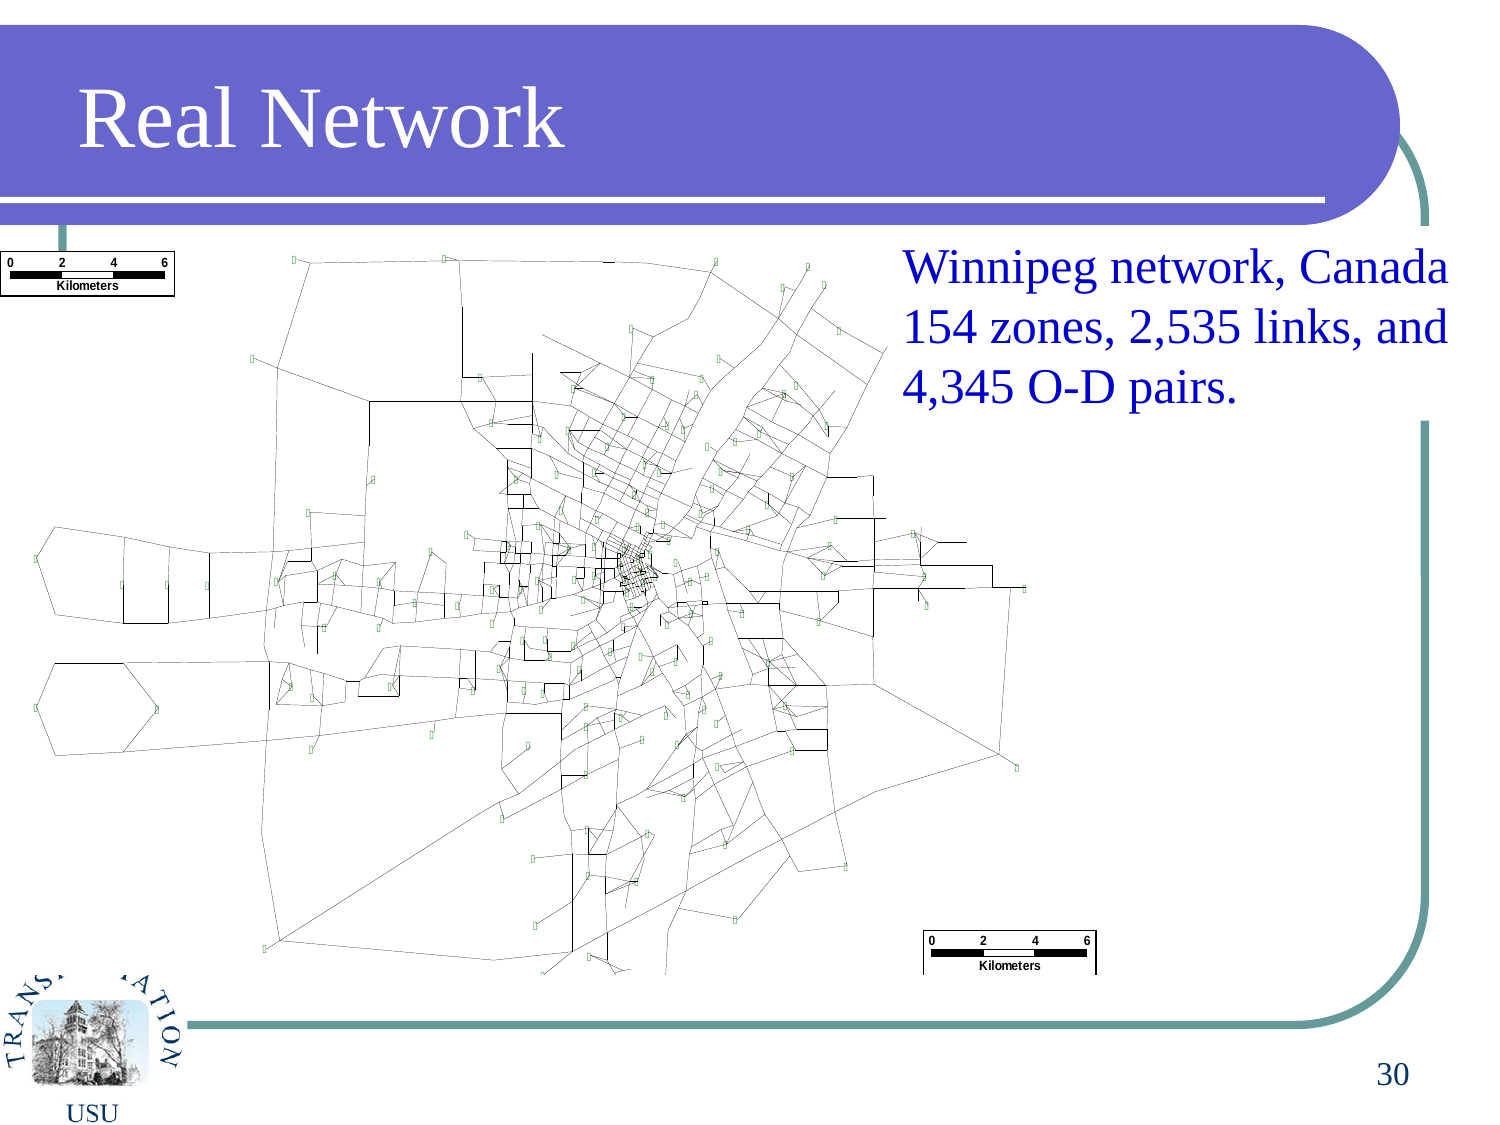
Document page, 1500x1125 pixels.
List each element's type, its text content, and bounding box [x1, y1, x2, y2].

title Real Network [62, 37, 1348, 188]
picture [0, 249, 1099, 1125]
slide_number 30 [1174, 1024, 1426, 1101]
text_box Winnipeg network, Canada 154 zones, 2,535 links, and 4,345 O-D pairs. [887, 226, 1500, 421]
